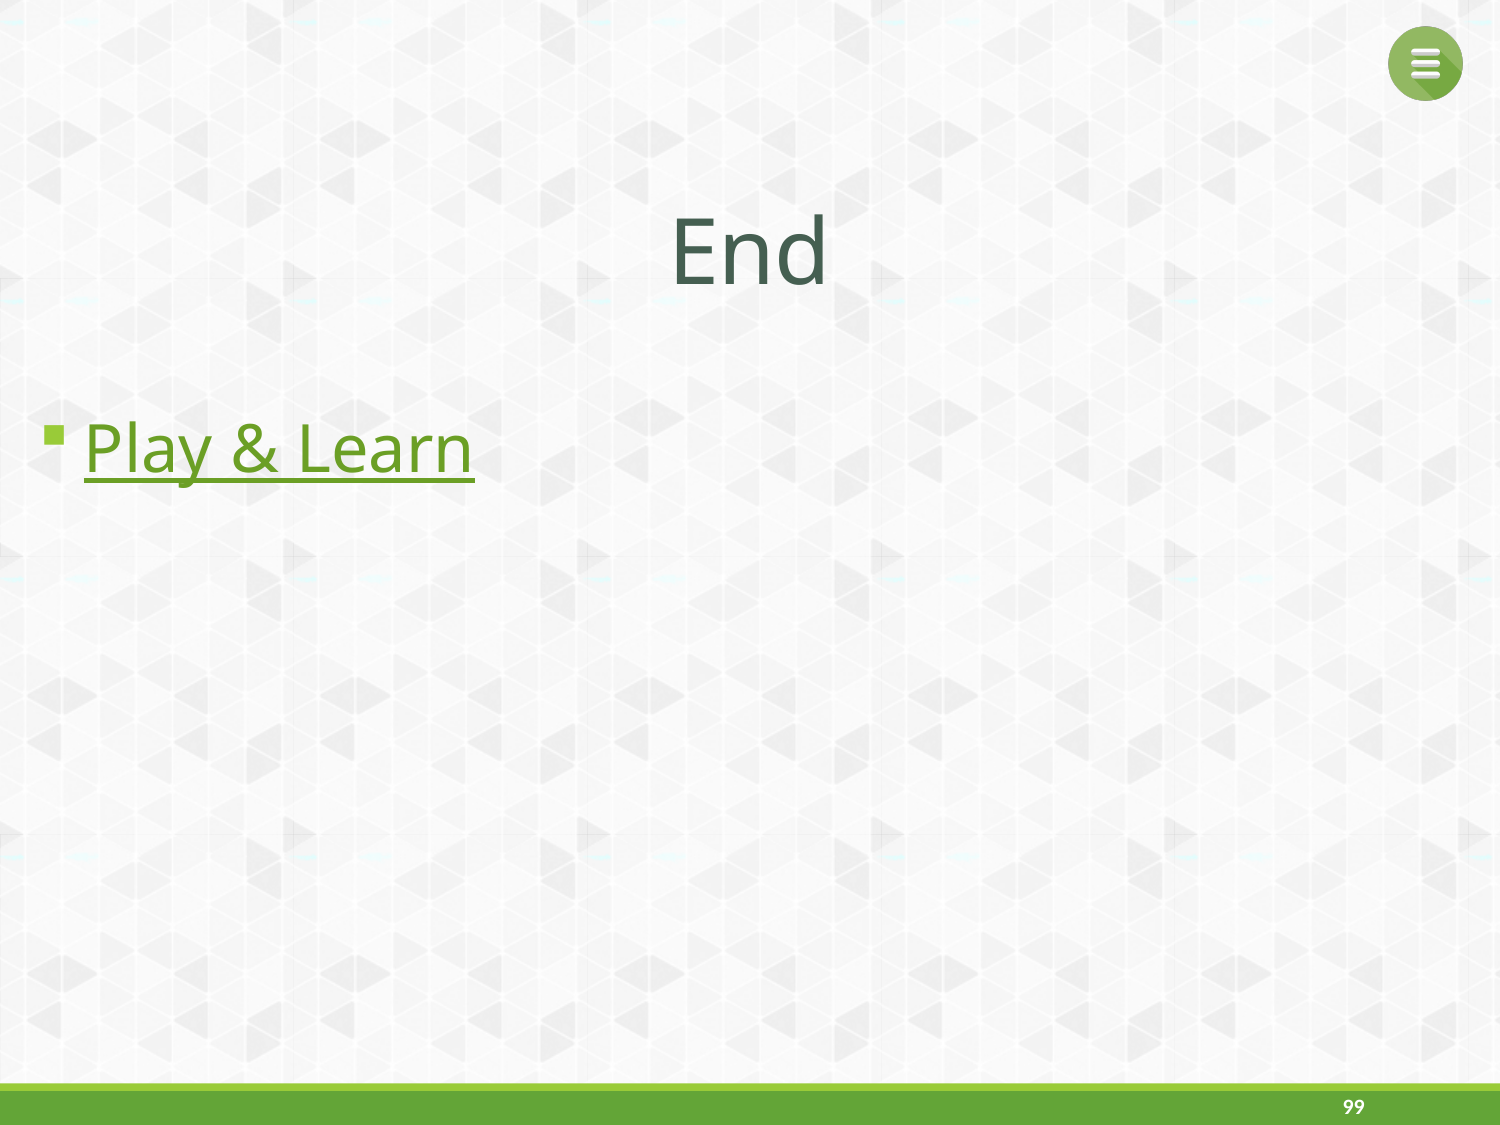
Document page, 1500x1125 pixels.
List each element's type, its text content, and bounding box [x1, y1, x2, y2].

picture [0, 0, 1500, 1083]
list Play & Learn [23, 399, 1476, 1078]
slide_number 99 [1218, 1090, 1380, 1121]
title End [23, 112, 1476, 399]
